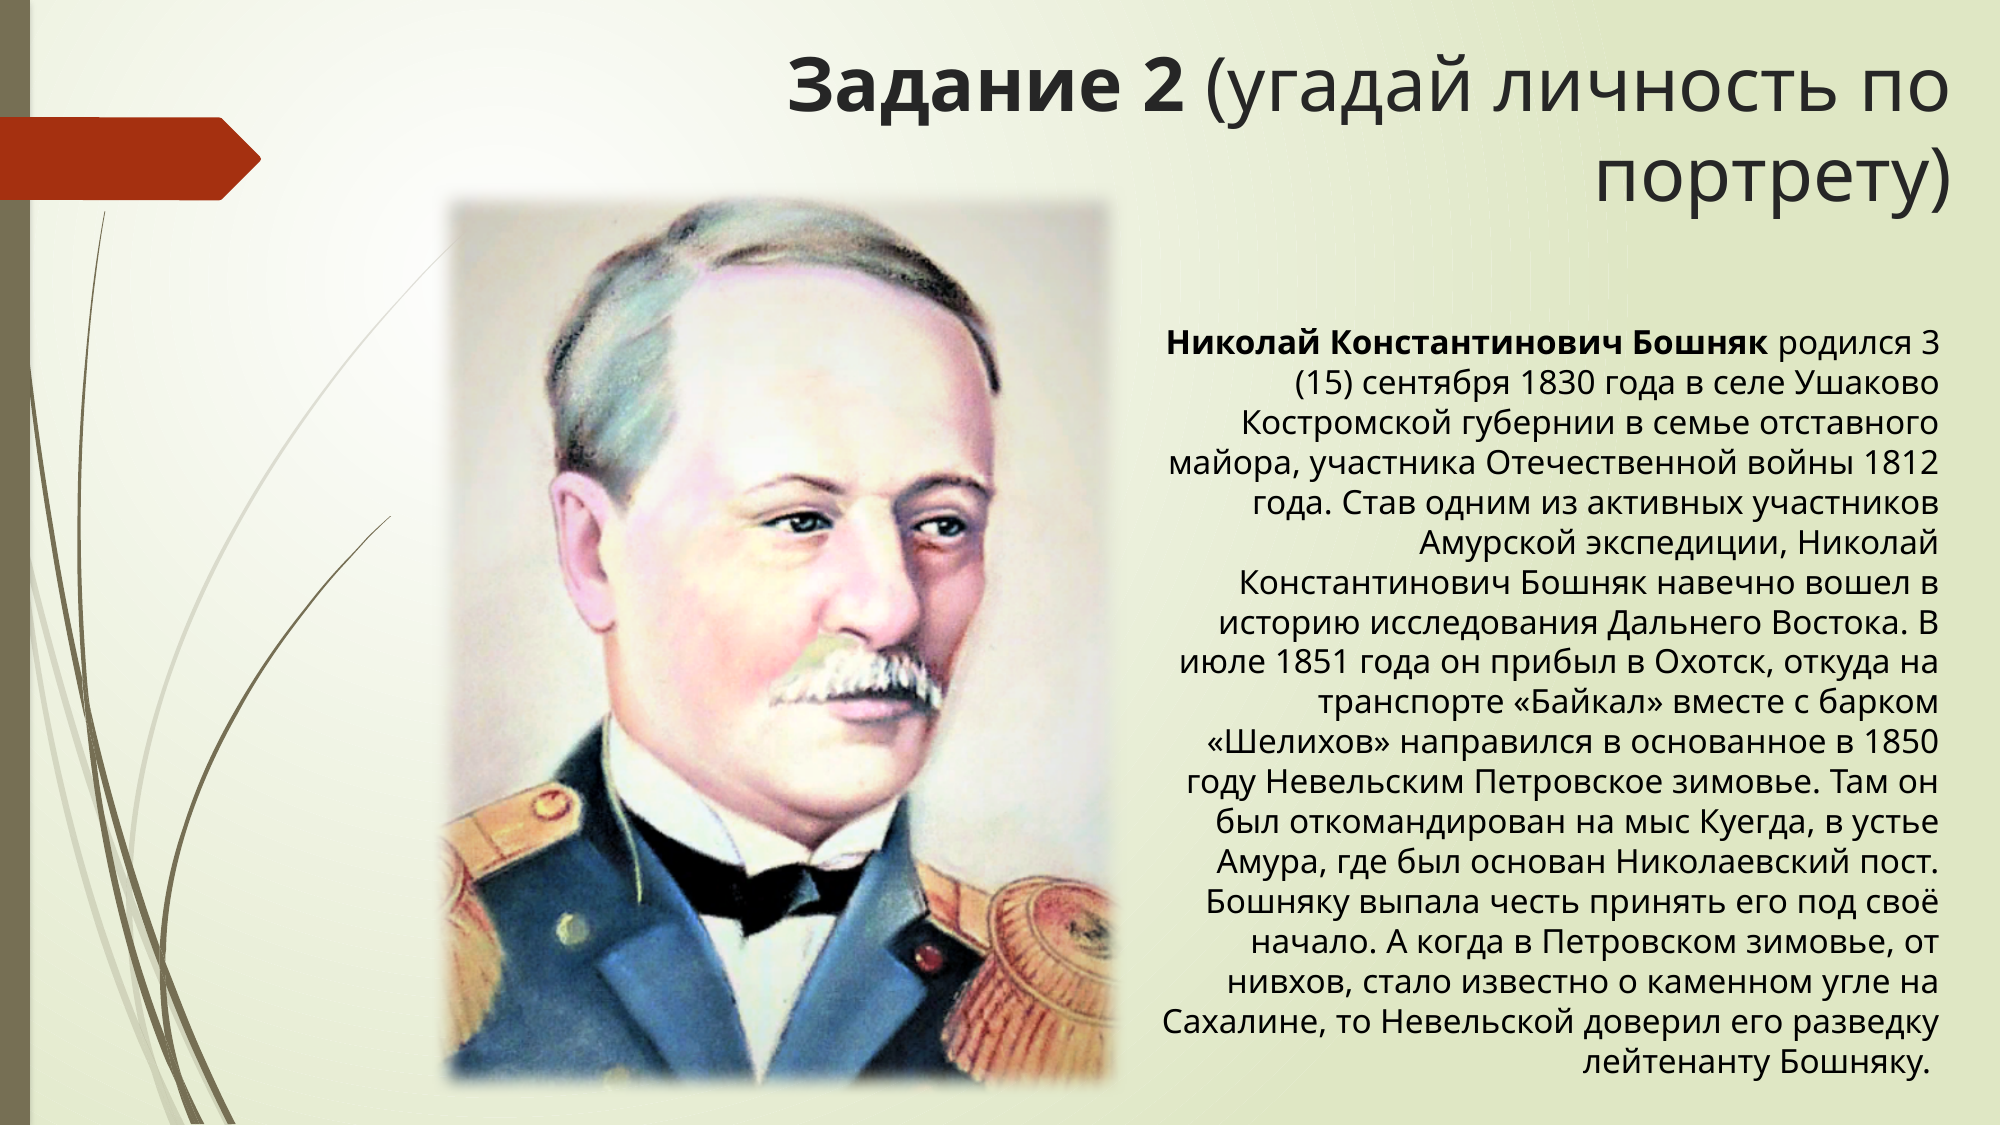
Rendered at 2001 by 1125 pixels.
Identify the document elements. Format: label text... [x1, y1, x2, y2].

title Задание 2 (угадай личность по портрету) [505, 28, 1968, 239]
text_box Николай Константинович Бошняк родился 3 (15) сентября 1830 года в селе Ушаково Костромской губернии в семье отставного майора, участника Отечественной войны 1812 года. Став одним из активных участников Амурской экспедиции, Николай Константинович Бошняк навечно вошел в историю исследования Дальнего Востока. В июле 1851 года он прибыл в Охотск, откуда на транспорте «Байкал» вместе с барком «Шелихов» направился в основанное в 1850 году Невельским Петровское зимовье. Там он был откомандирован на мыс Куегда, в устье Амура, где был основан Николаевский пост. Бошняку выпала честь принять его под своё начало. А когда в Петровском зимовье, от нивхов, стало известно о каменном угле на Сахалине, то Невельской доверил его разведку лейтенанту Бошняку. [1131, 313, 1956, 1088]
picture [432, 183, 1127, 1097]
